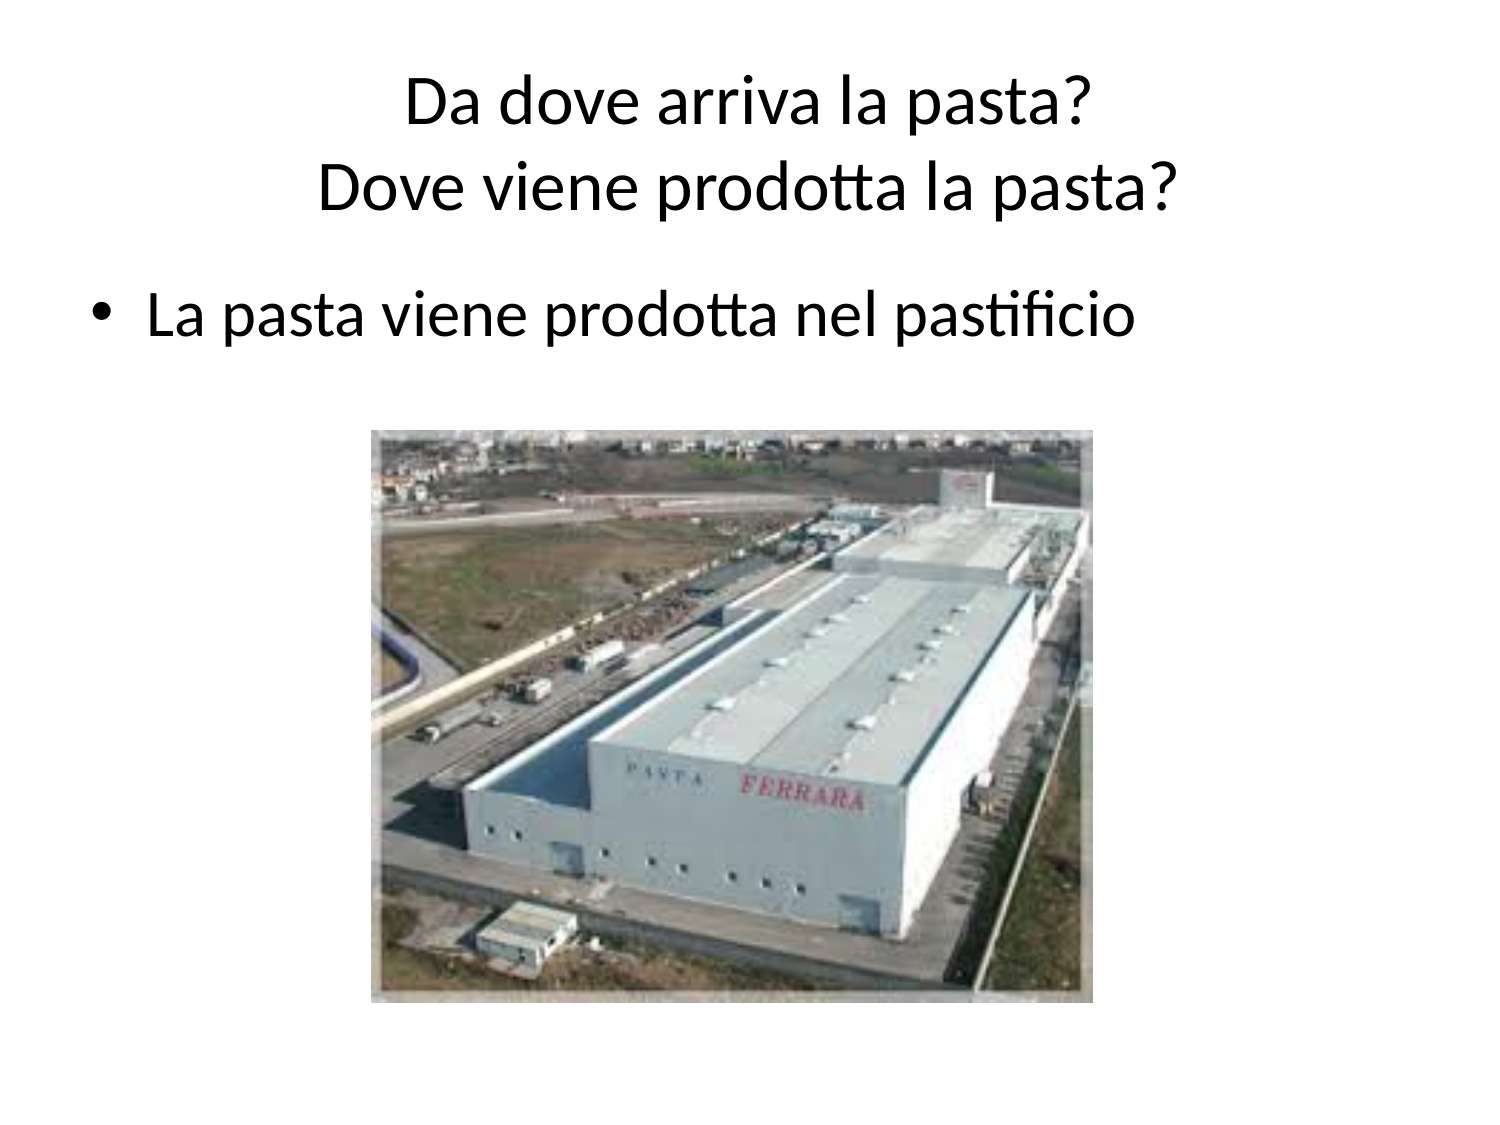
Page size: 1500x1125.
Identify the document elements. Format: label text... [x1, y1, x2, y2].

picture [371, 430, 1093, 1003]
title Da dove arriva la pasta? Dove viene prodotta la pasta? [75, 45, 1425, 233]
list La pasta viene prodotta nel pastificio [75, 262, 1425, 1005]
